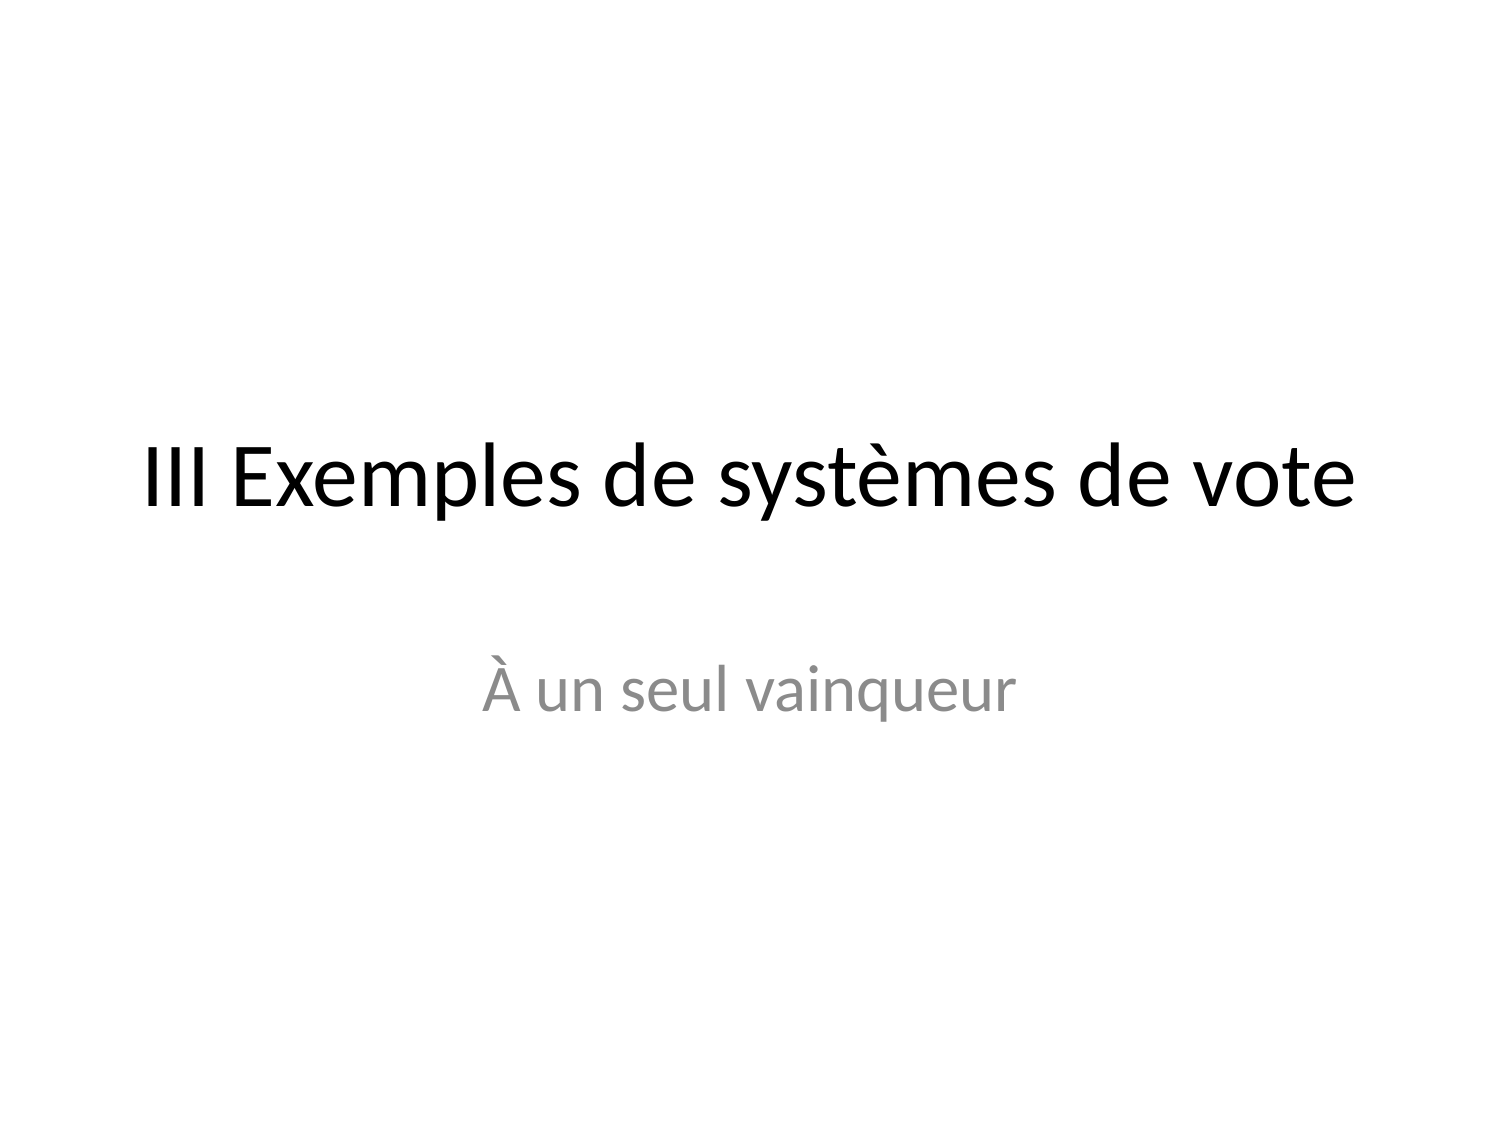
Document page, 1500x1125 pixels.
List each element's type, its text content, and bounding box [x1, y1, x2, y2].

title III Exemples de systèmes de vote [112, 349, 1388, 591]
subtitle À un seul vainqueur [225, 637, 1275, 925]
